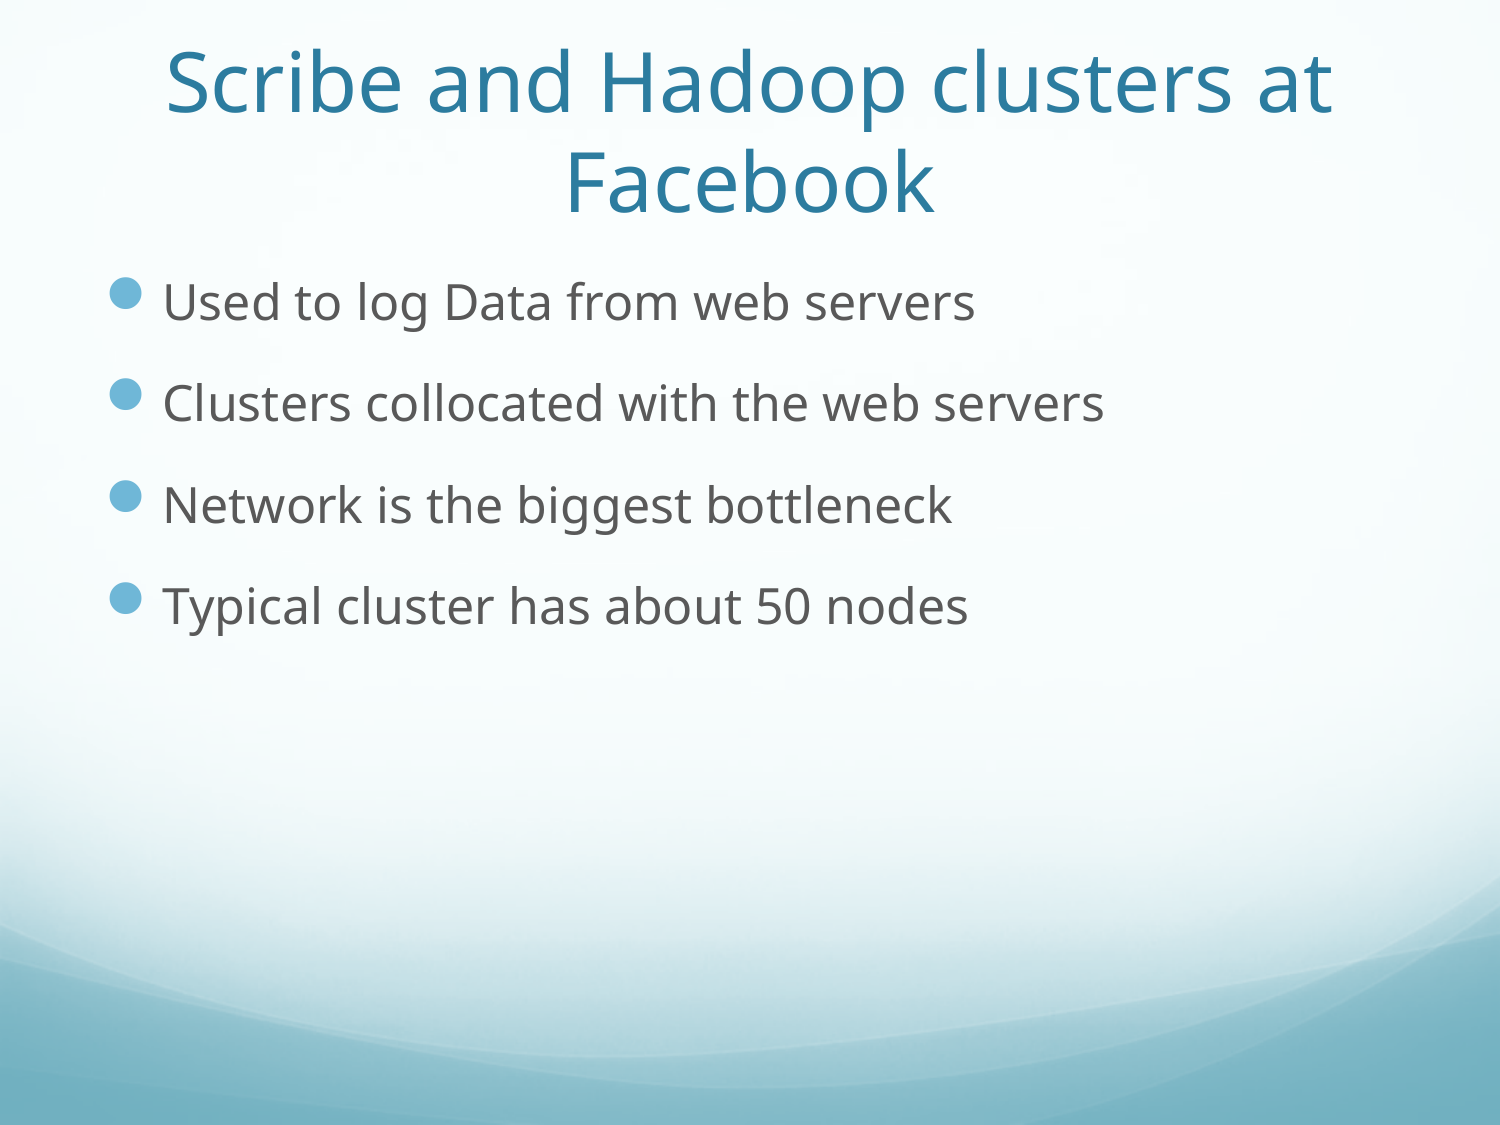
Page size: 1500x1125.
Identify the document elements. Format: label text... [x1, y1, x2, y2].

title Scribe and Hadoop clusters at Facebook [90, 17, 1410, 237]
list Used to log Data from web servers Clusters collocated with the web servers Network is the biggest bottleneck Typical cluster has about 50 nodes [90, 262, 1410, 975]
